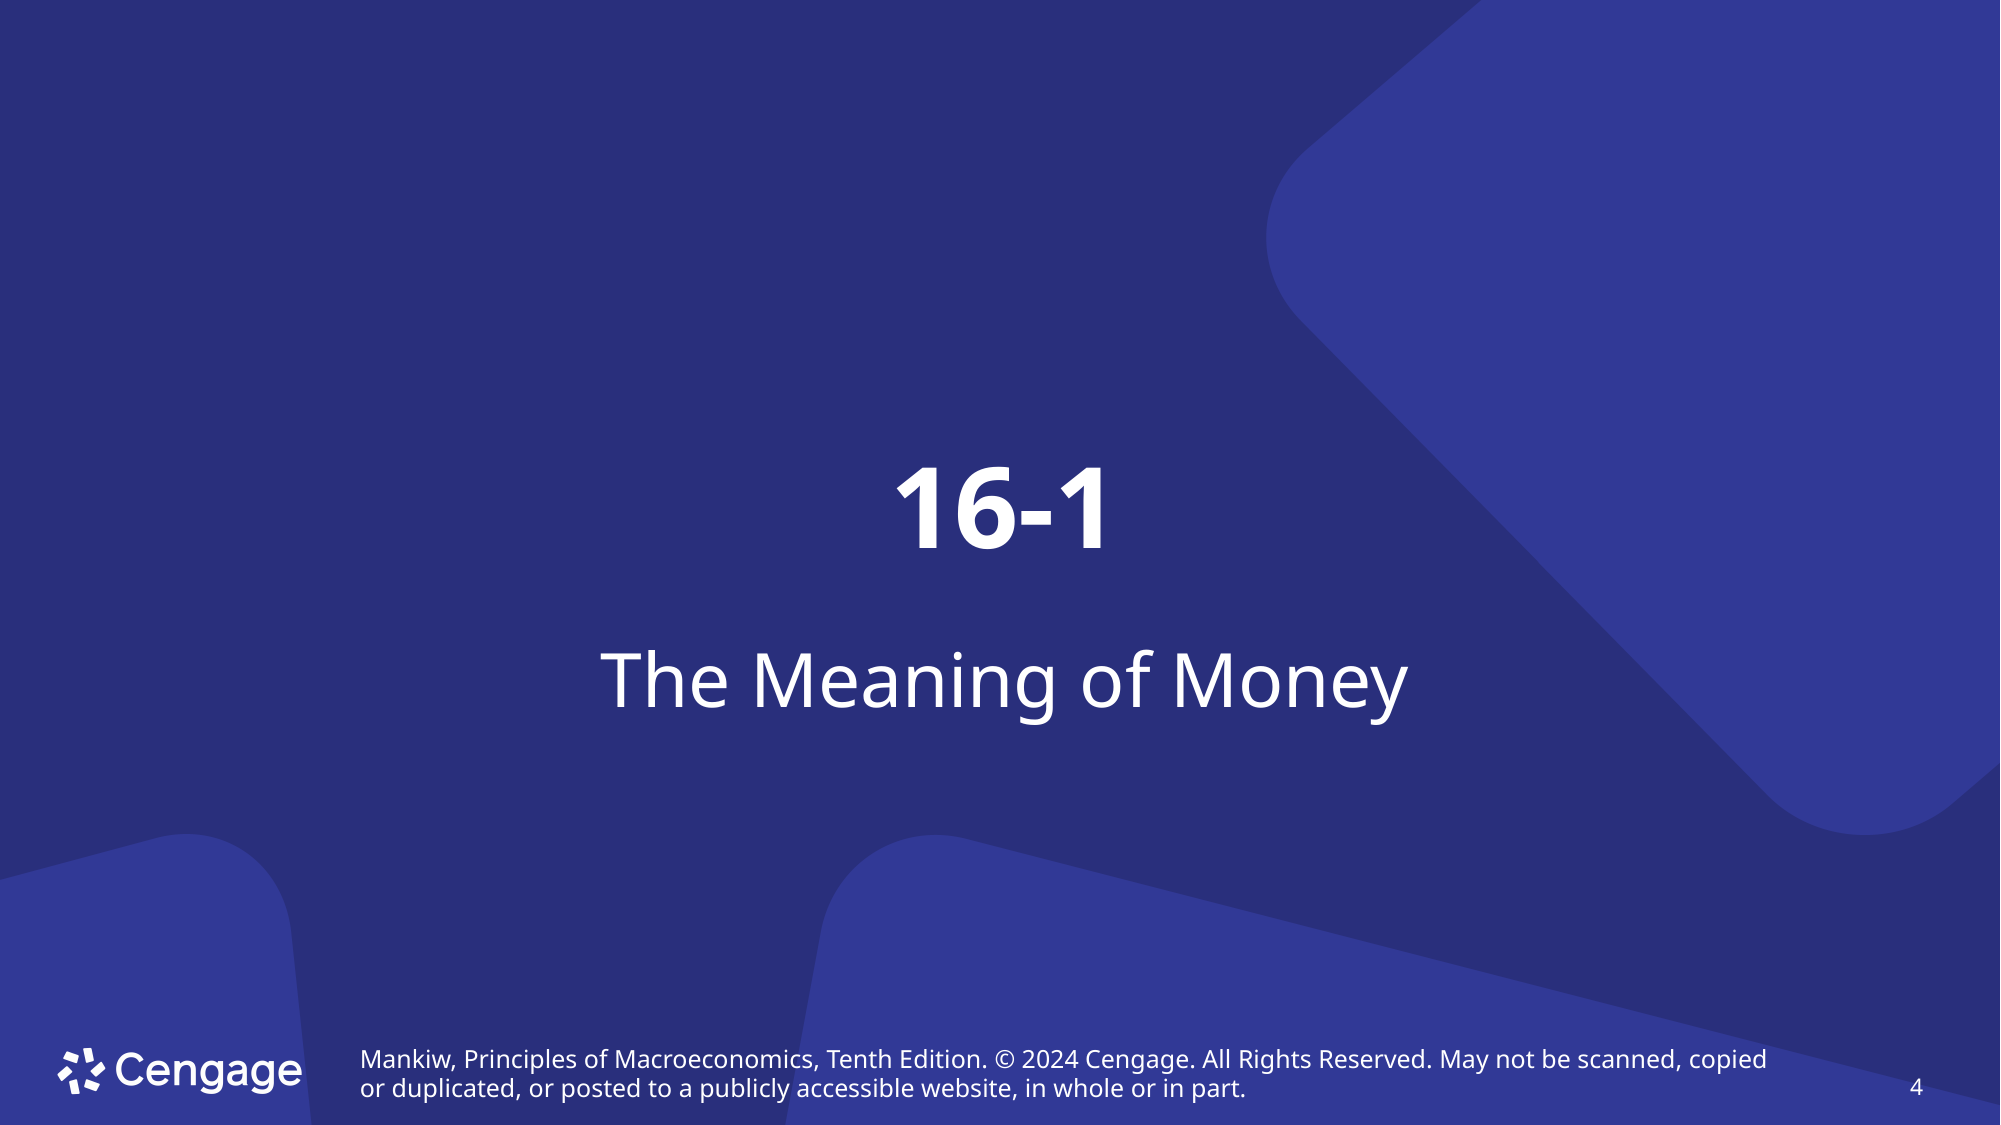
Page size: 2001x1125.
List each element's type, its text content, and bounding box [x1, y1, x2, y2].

picture [0, 0, 2000, 1125]
title 16-1 [150, 189, 1860, 581]
subtitle The Meaning of Money [150, 624, 1860, 859]
